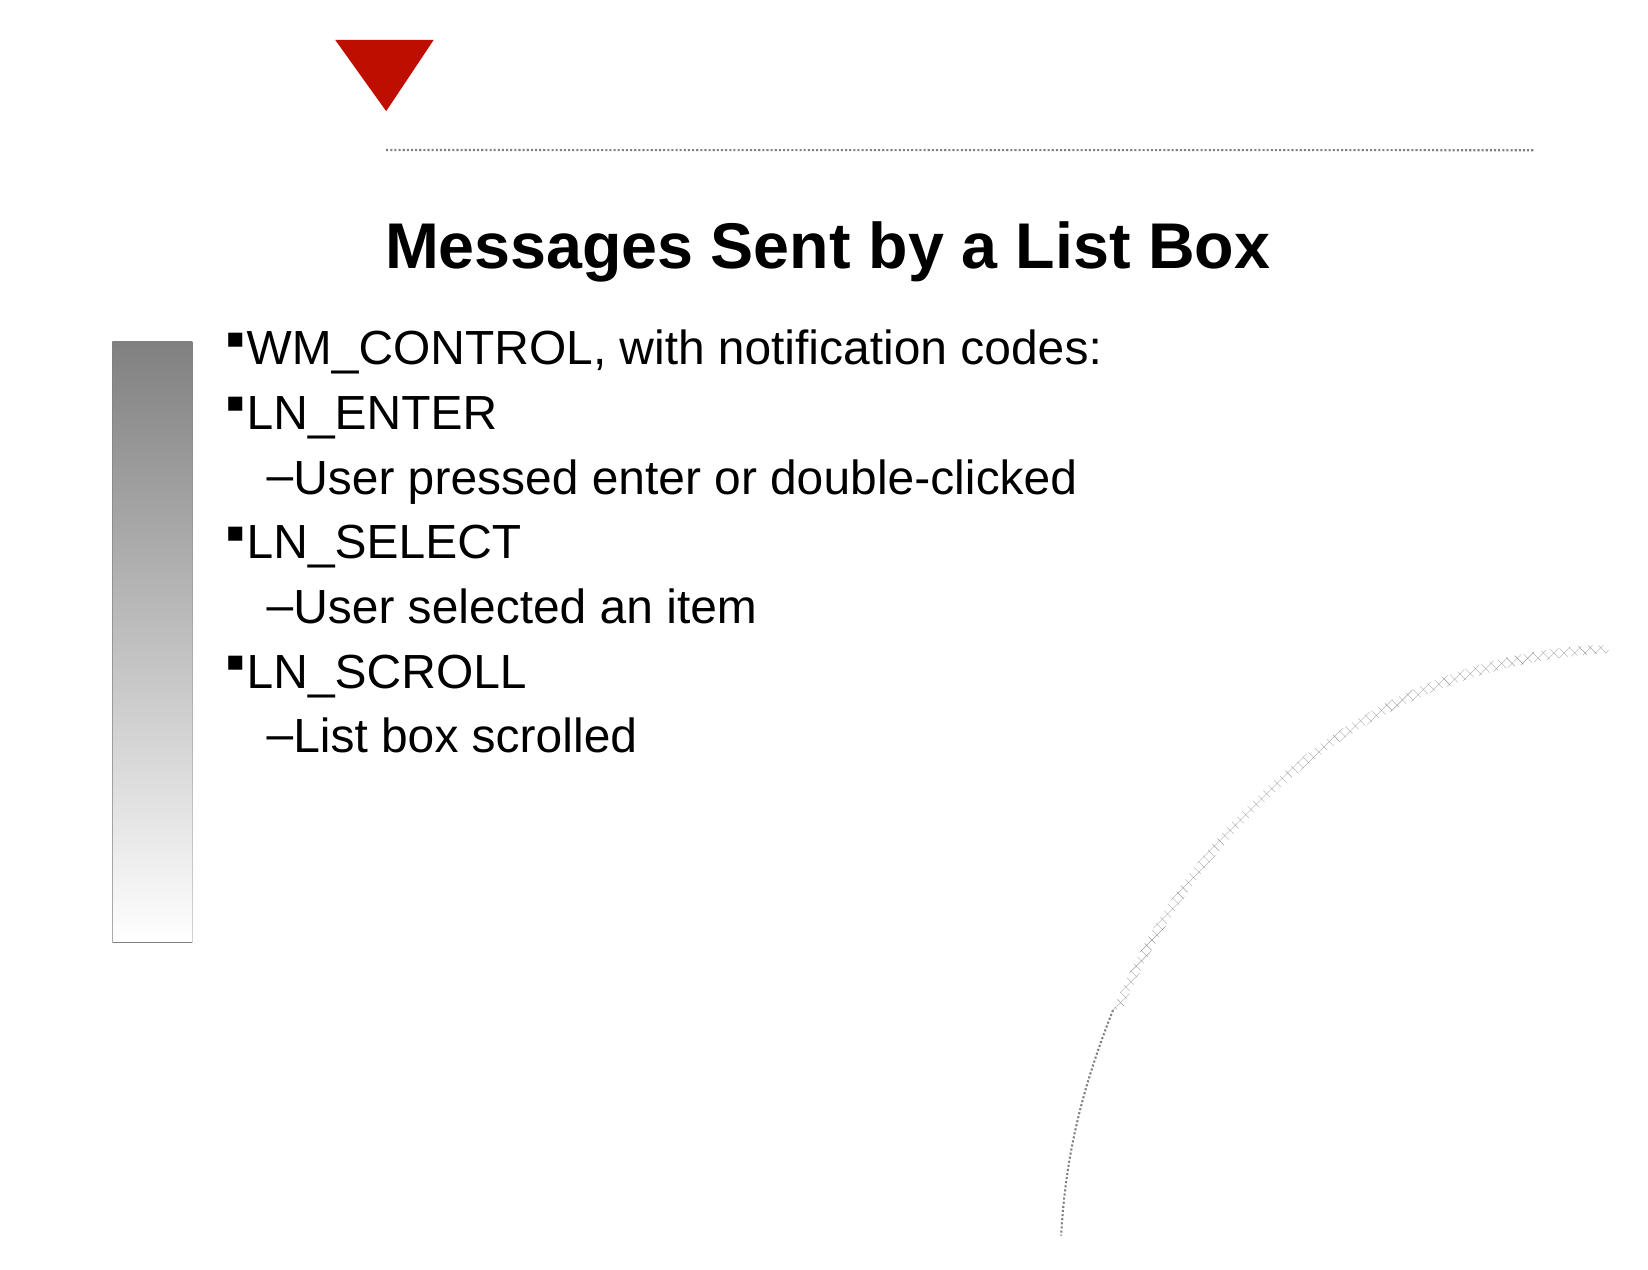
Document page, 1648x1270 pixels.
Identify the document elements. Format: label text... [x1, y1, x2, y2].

text_box Messages Sent by a List Box [385, 204, 1538, 282]
text_box WM_CONTROL, with notification codes: LN_ENTER User pressed enter or double-clicked LN_SELECT User selected an item LN_SCROLL List box scrolled [224, 316, 1532, 763]
